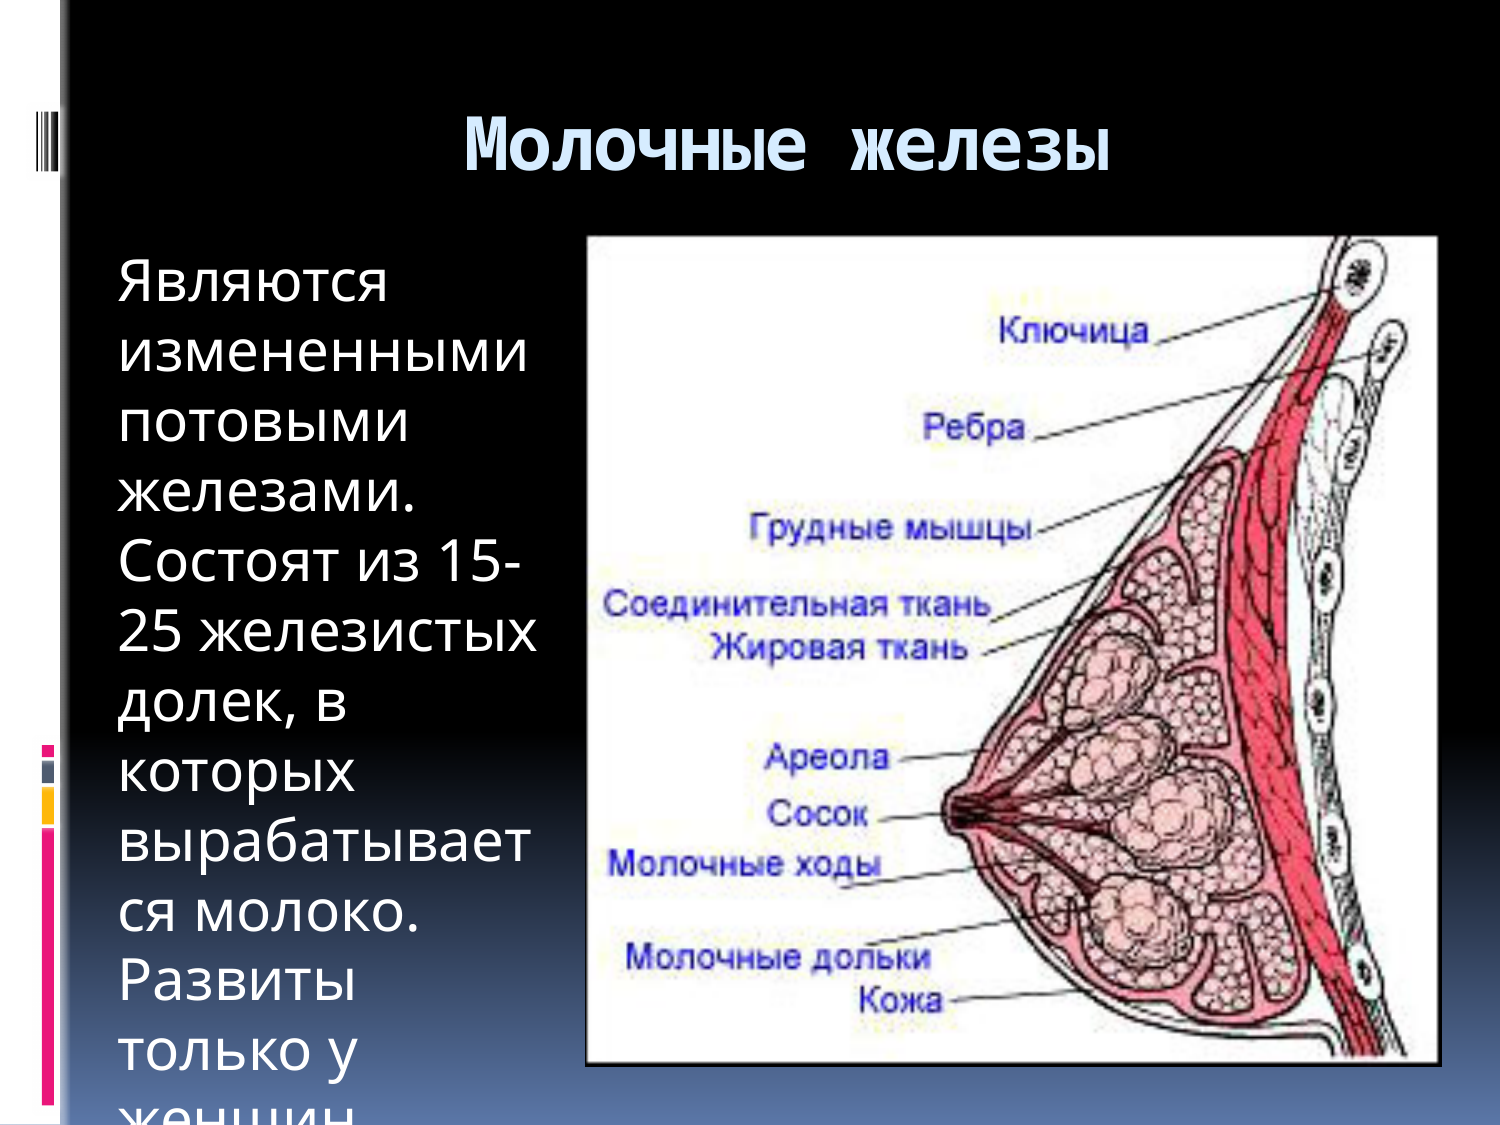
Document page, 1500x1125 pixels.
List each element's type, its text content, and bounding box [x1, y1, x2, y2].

title Молочные железы [112, 44, 1463, 236]
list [585, 233, 1442, 1067]
list Являются измененными потовыми железами. Состоят из 15-25 железистых долек, в которых вырабатывается молоко. Развиты только у женщин. [93, 235, 575, 1067]
